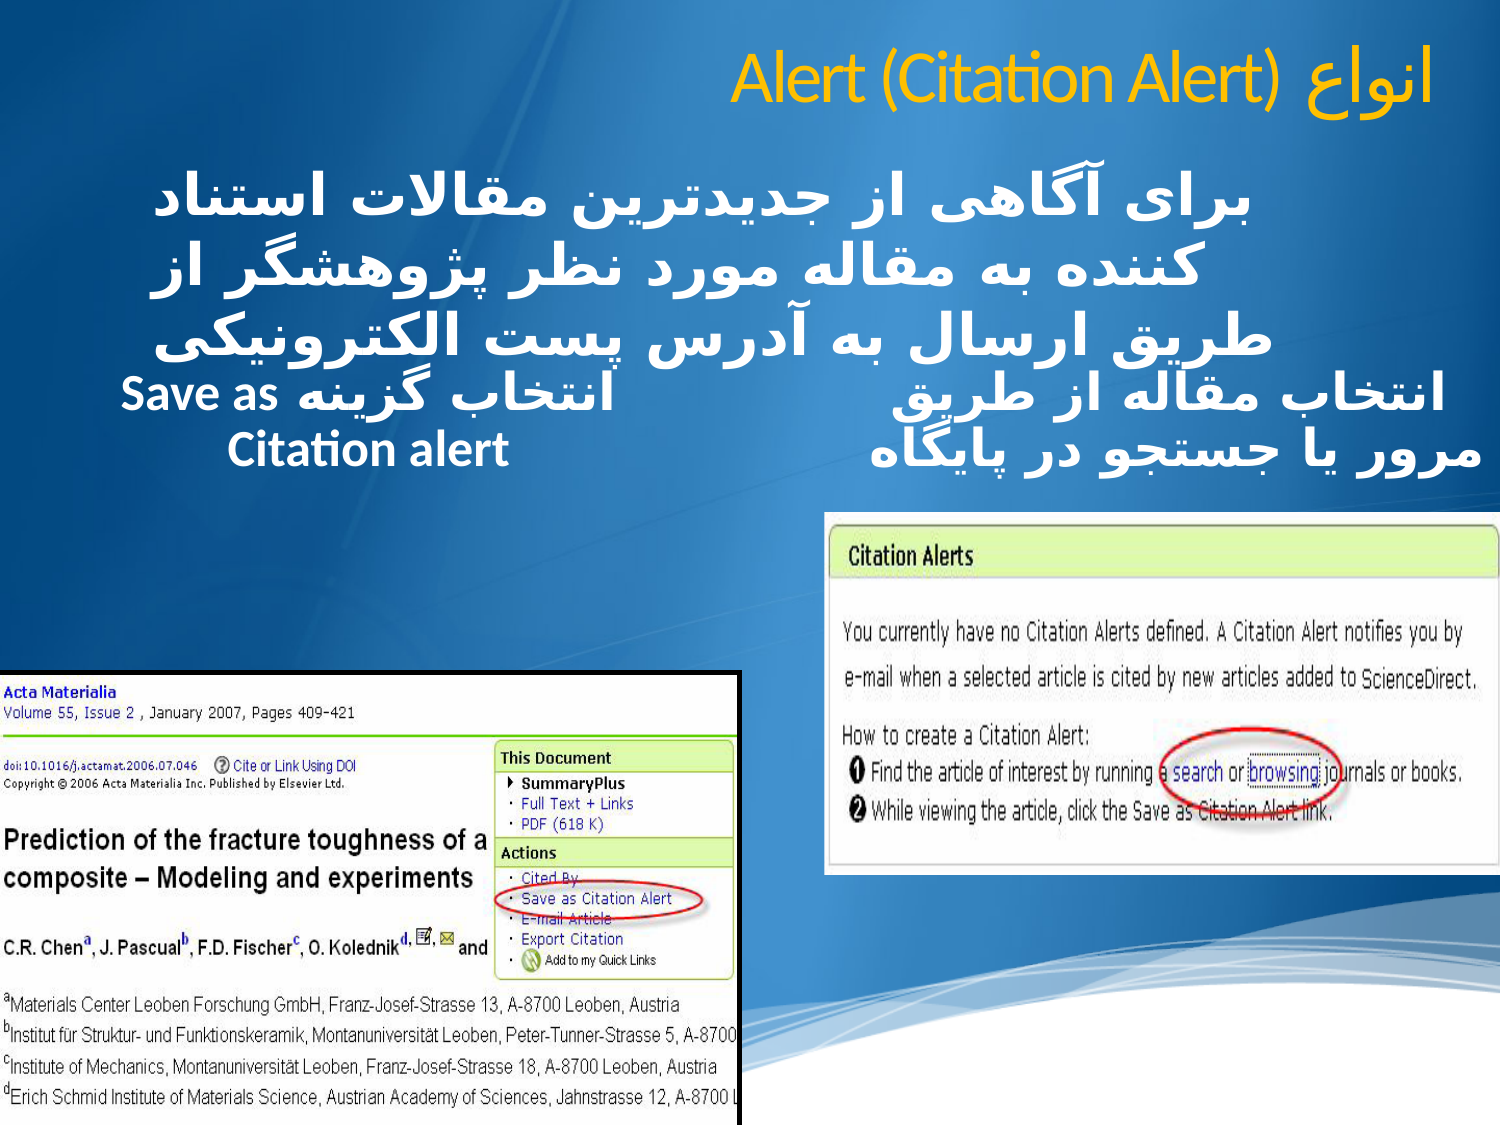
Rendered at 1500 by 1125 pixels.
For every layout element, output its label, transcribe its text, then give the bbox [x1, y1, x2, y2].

list انتخاب مقاله از طریق مرور یا جستجو در پایگاه [836, 362, 1500, 512]
picture [0, 674, 738, 1125]
picture [0, 0, 1500, 1125]
title انواع Alert (Citation Alert) [62, 37, 1438, 286]
list انتخاب گزینه Save as Citation alert [37, 362, 701, 535]
text_box برای آگاهی از جدیدترین مقالات استناد کننده به مقاله مورد نظر پژوهشگر از طریق ارسال به آدرس پست الکترونیکی [137, 149, 1500, 300]
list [824, 512, 1500, 876]
